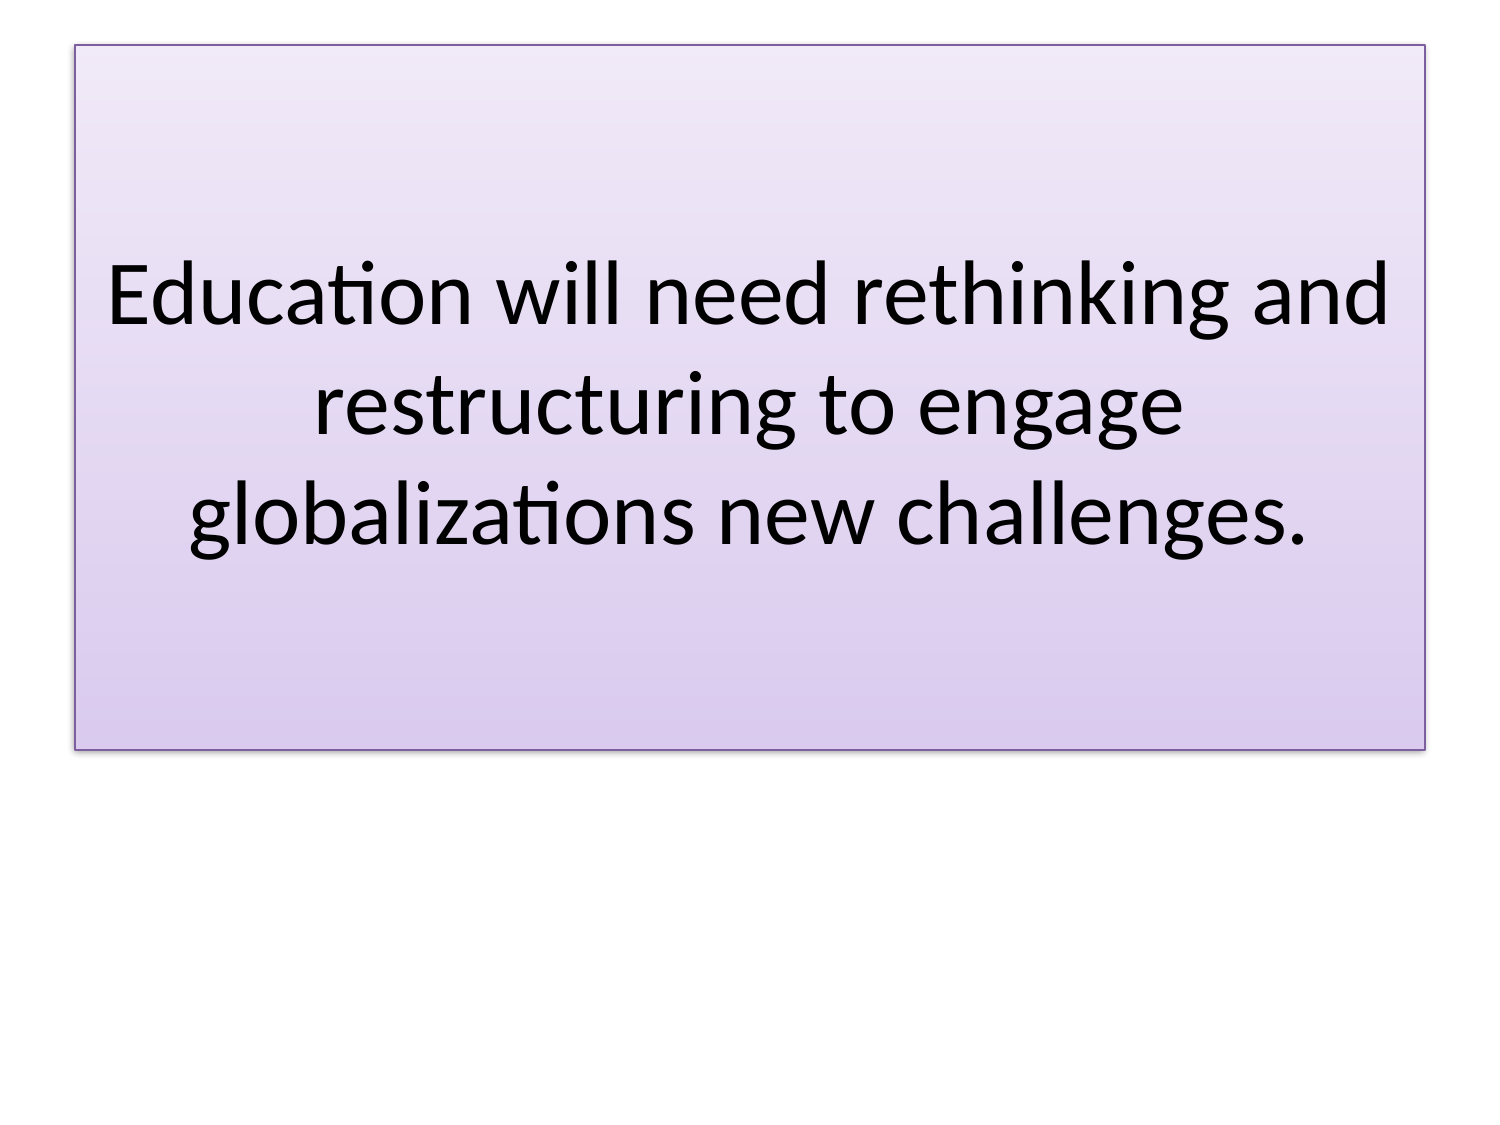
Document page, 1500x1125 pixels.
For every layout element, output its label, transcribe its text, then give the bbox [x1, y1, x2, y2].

title Education will need rethinking and restructuring to engage globalizations new challenges. [74, 44, 1426, 751]
